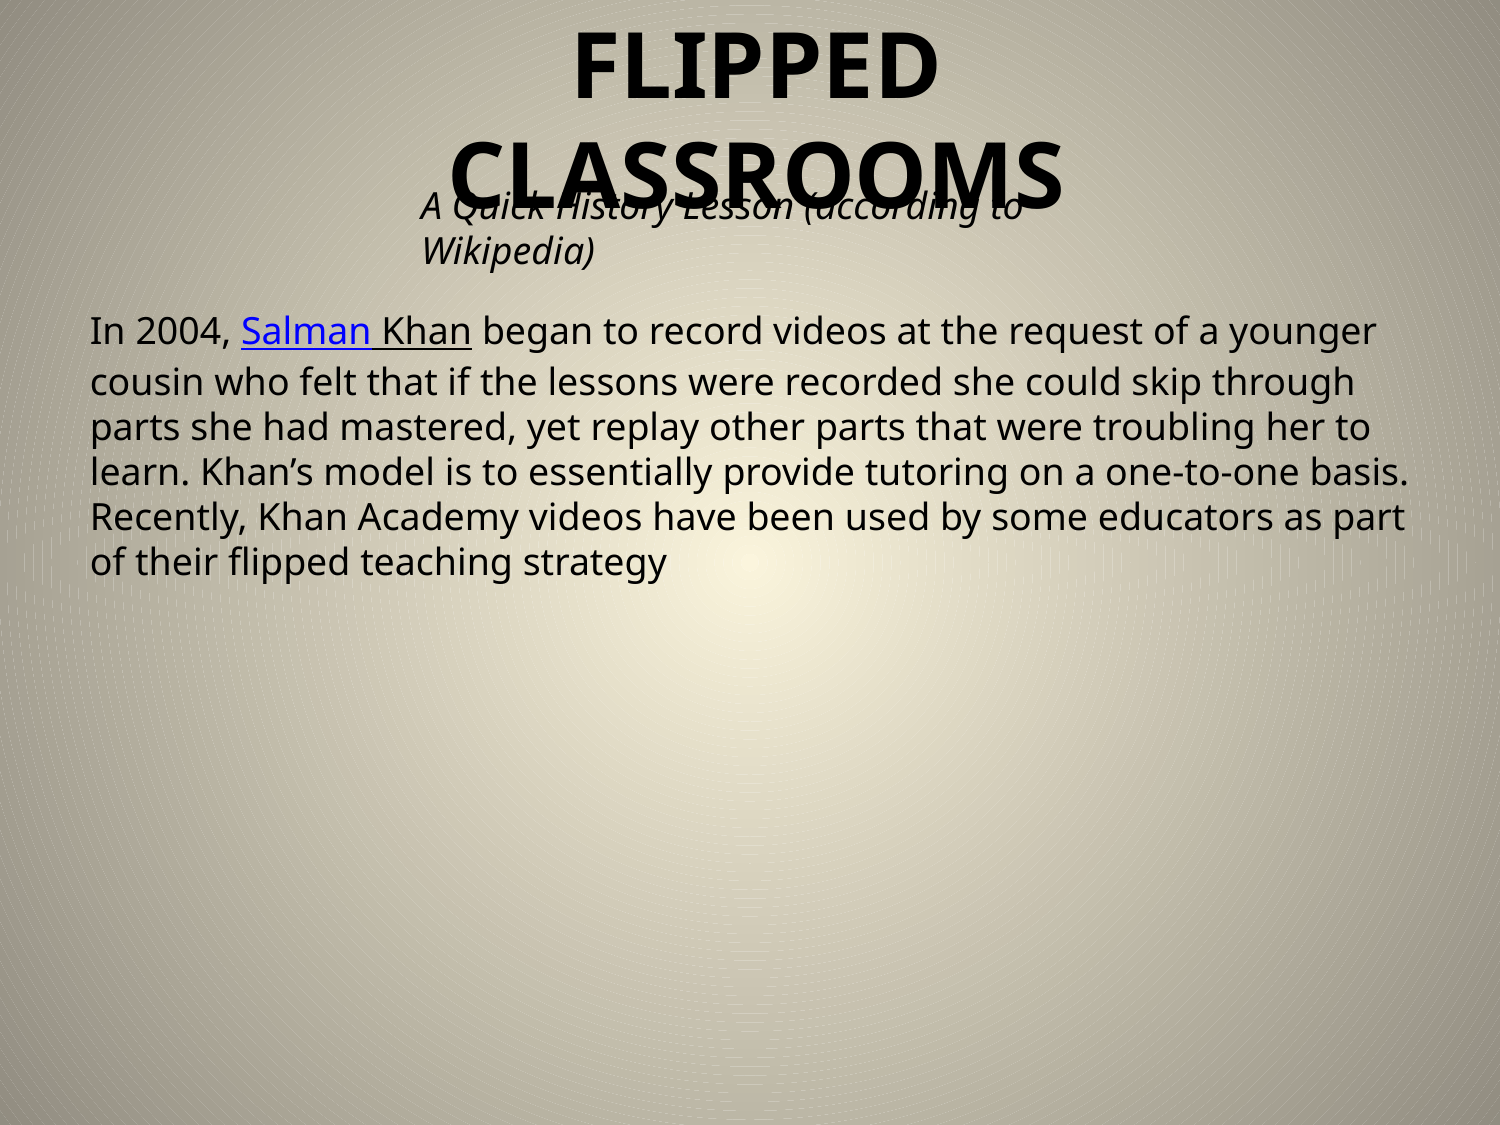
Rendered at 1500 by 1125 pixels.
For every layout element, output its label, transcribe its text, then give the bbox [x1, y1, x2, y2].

text_box In 2004, Salman Khan began to record videos at the request of a younger cousin who felt that if the lessons were recorded she could skip through parts she had mastered, yet replay other parts that were troubling her to learn. Khan’s model is to essentially provide tutoring on a one-to-one basis. Recently, Khan Academy videos have been used by some educators as part of their flipped teaching strategy [74, 299, 1438, 591]
text_box A Quick History Lesson (according to Wikipedia) [406, 174, 1075, 280]
title Flipped Classrooms [306, 0, 1207, 238]
